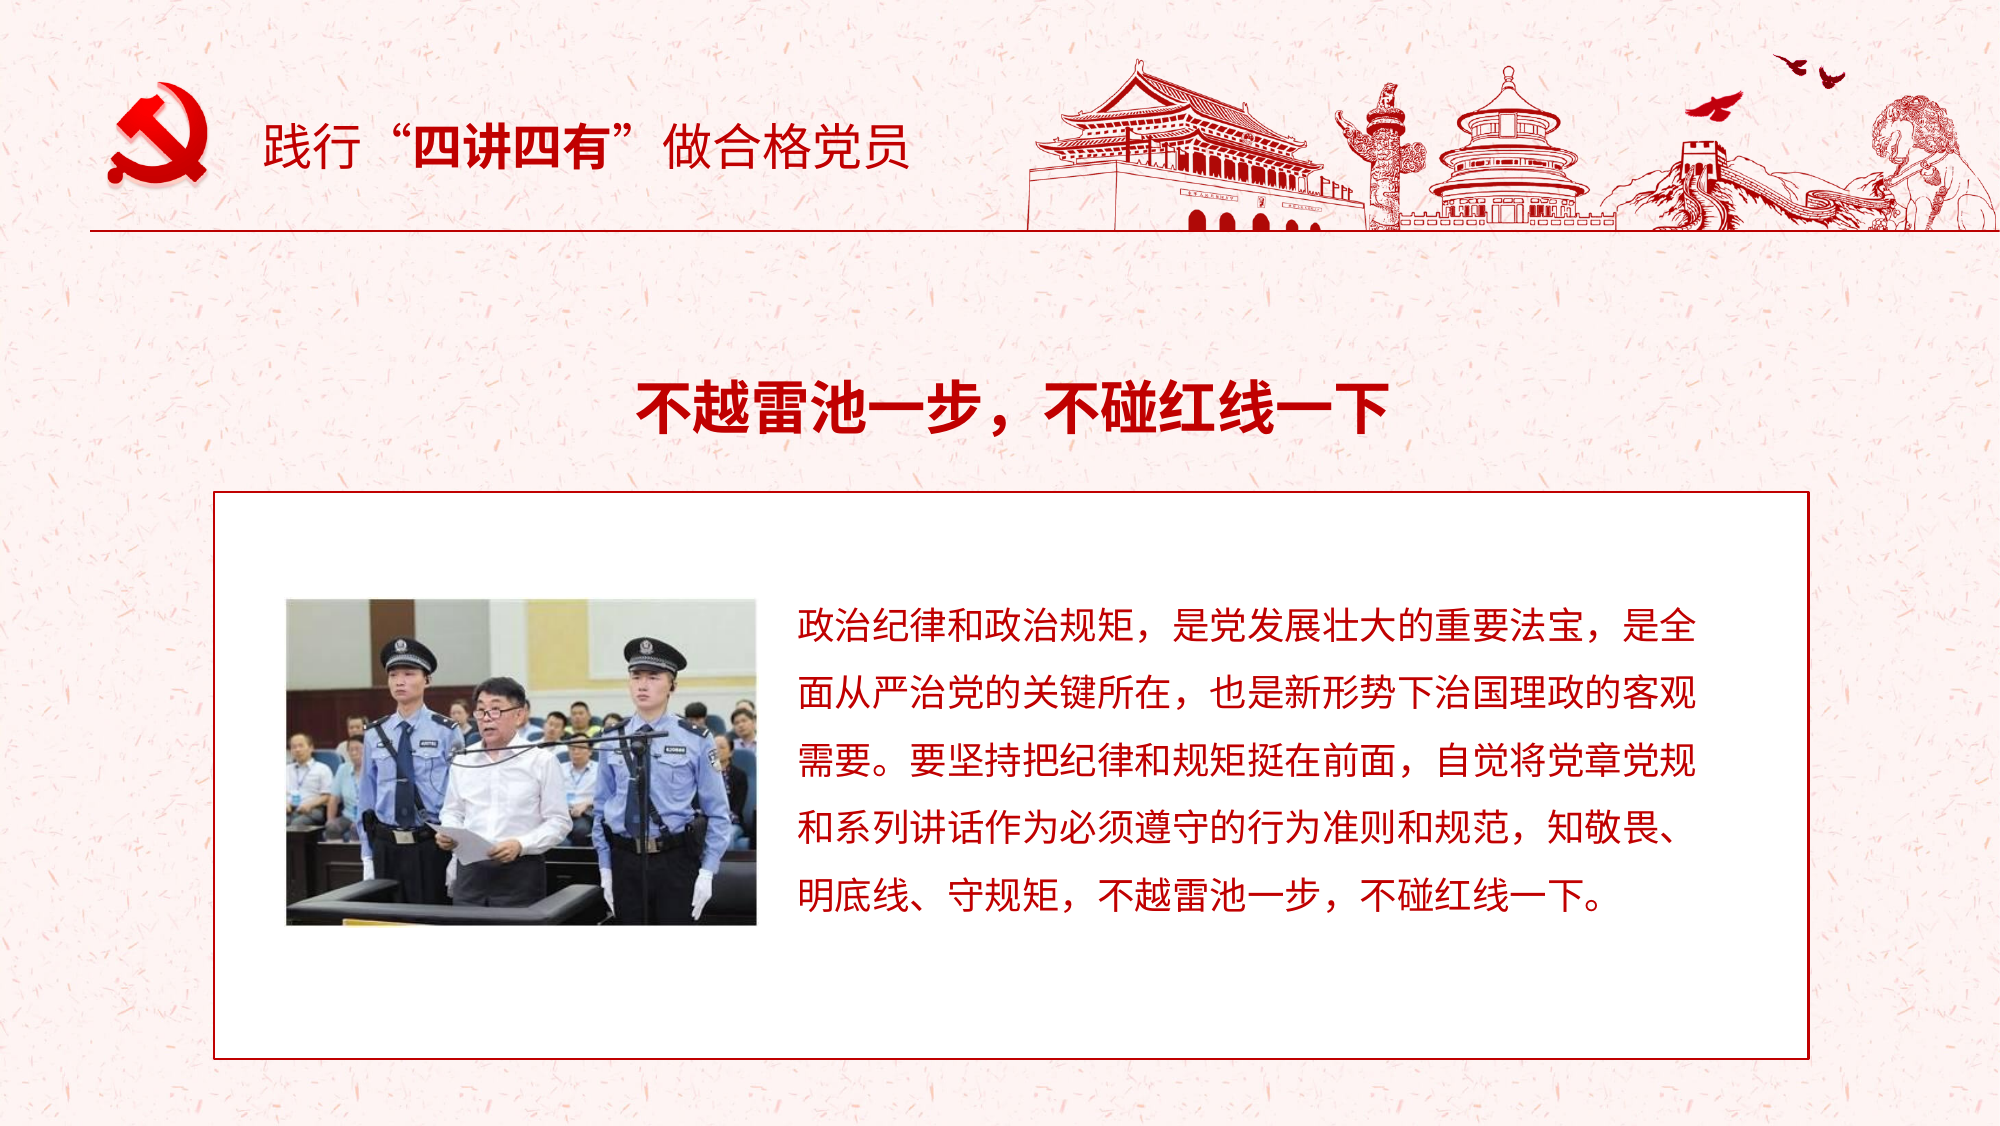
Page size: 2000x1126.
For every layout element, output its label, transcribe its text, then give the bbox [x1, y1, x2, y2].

text_box [213, 491, 1809, 1059]
list 践行“四讲四有”做合格党员 [247, 78, 1035, 173]
text_box 政治纪律和政治规矩，是党发展壮大的重要法宝，是全面从严治党的关键所在，也是新形势下治国理政的客观需要。要坚持把纪律和规矩挺在前面，自觉将党章党规和系列讲话作为必须遵守的行为准则和规范，知敬畏、明底线、守规矩，不越雷池一步，不碰红线一下。 [782, 668, 1733, 828]
text_box 不越雷池一步，不碰红线一下 [530, 377, 1496, 436]
picture [0, 0, 2000, 1126]
